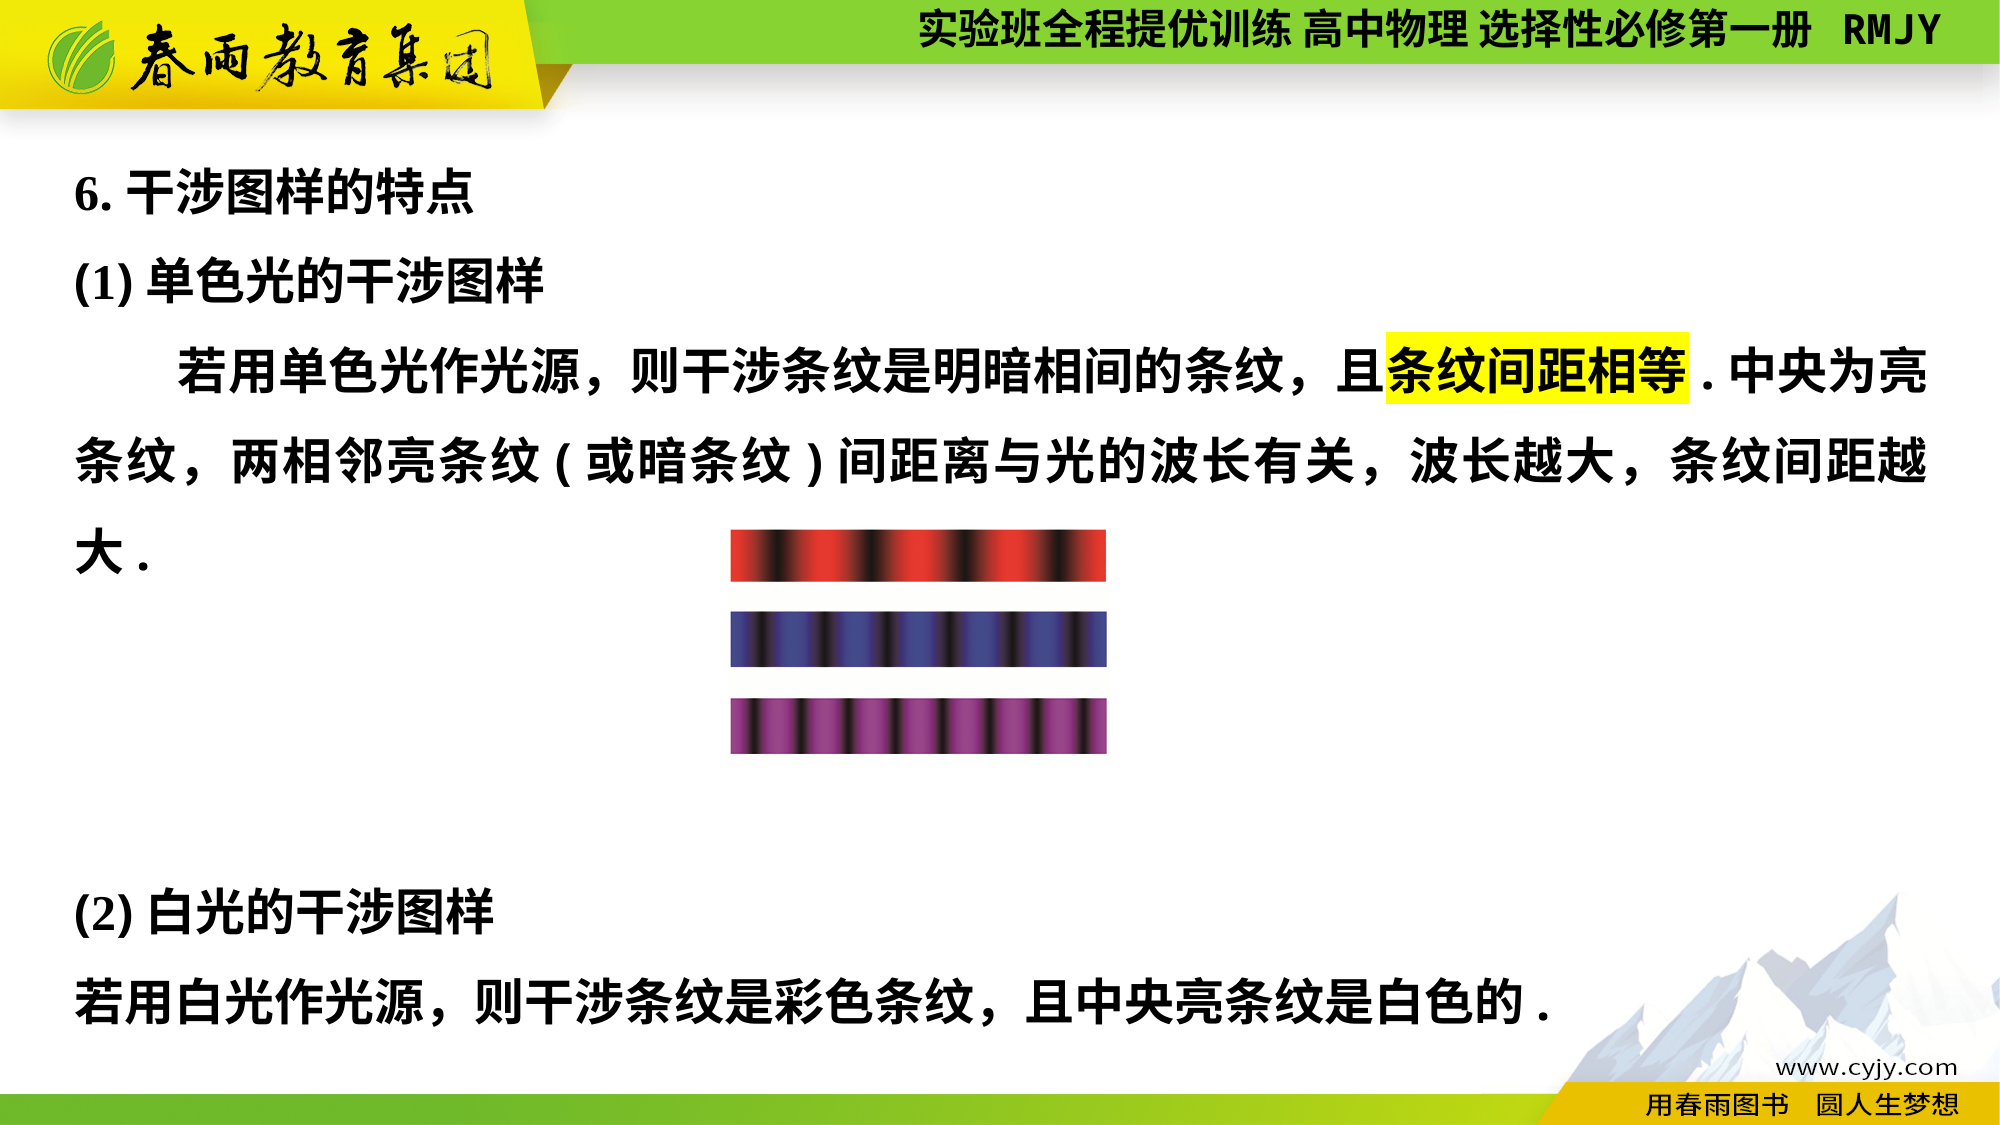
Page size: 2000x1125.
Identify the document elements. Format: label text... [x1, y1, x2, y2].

picture [0, 0, 2000, 1125]
list 6.干涉图样的特点 (1)单色光的干涉图样 若用单色光作光源，则干涉条纹是明暗相间的条纹，且条纹间距相等.中央为亮条纹，两相邻亮条纹(或暗条纹)间距离与光的波长有关，波长越大，条纹间距越大. (2)白光的干涉图样 若用白光作光源，则干涉条纹是彩色条纹，且中央亮条纹是白色的. [59, 122, 1944, 956]
